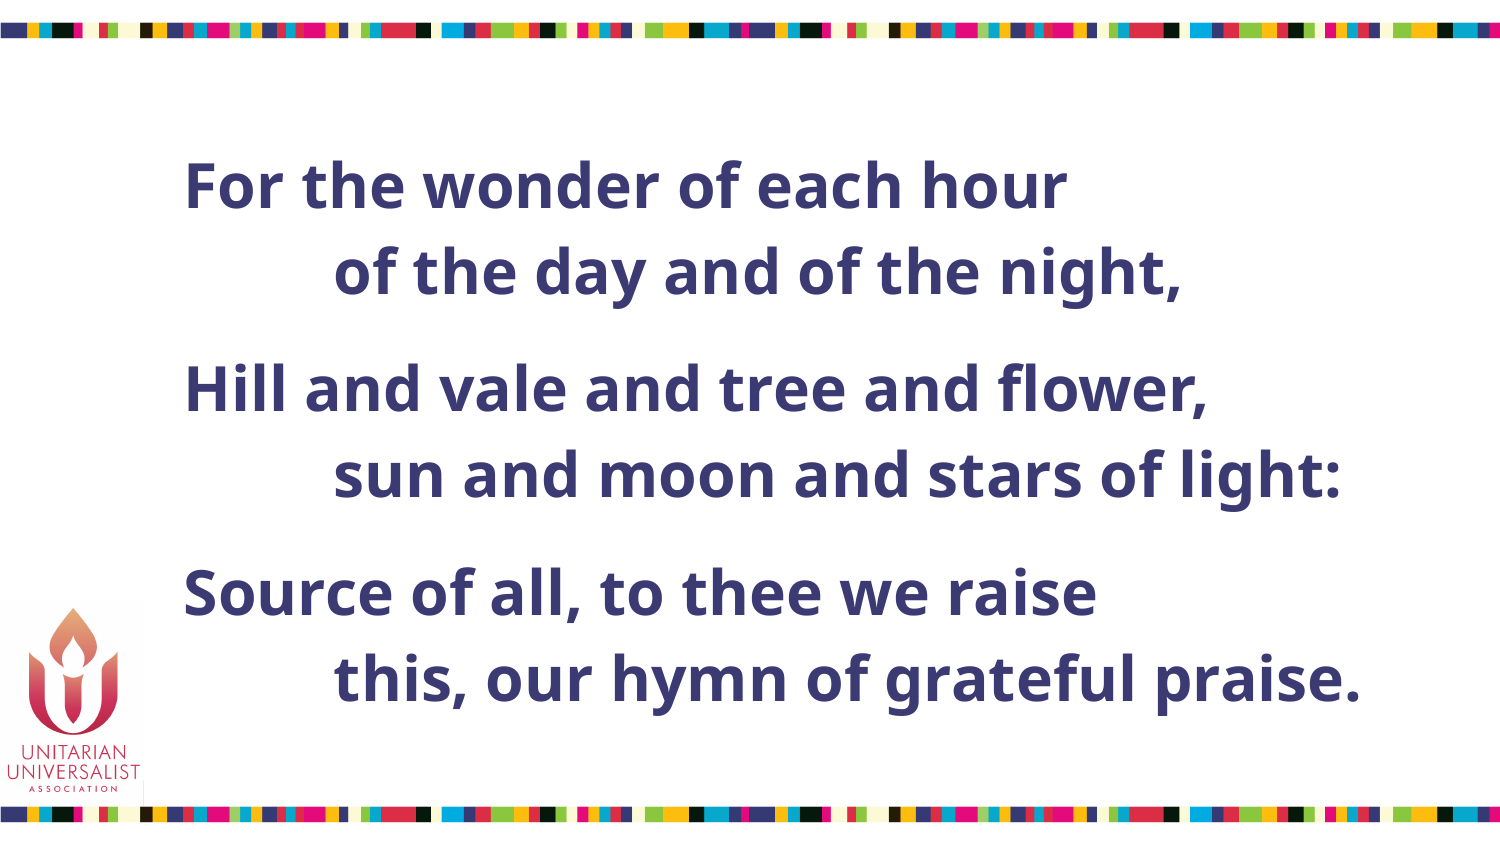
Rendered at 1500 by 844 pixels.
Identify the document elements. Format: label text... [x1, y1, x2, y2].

picture [0, 600, 1500, 824]
text_box For the wonder of each hour of the day and of the night, Hill and vale and tree and flower, sun and moon and stars of light: Source of all, to thee we raise this, our hymn of grateful praise. [168, 119, 1419, 729]
picture [0, 22, 1500, 40]
